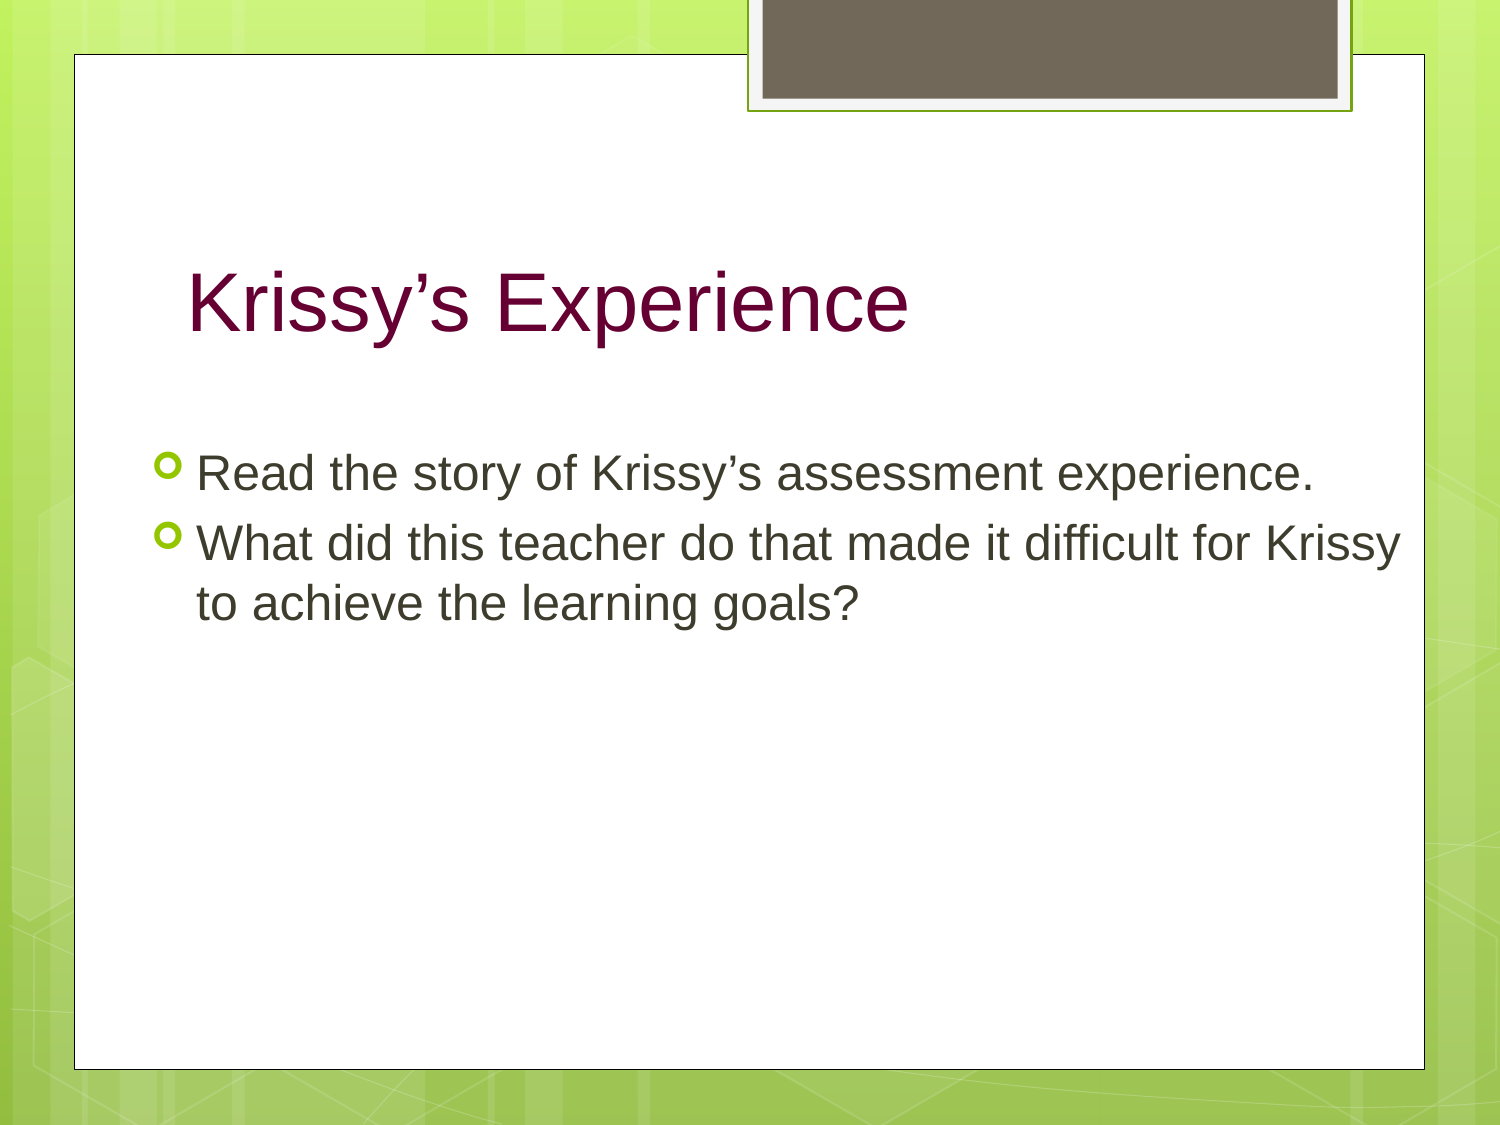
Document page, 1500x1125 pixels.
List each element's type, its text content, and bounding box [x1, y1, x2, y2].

title Krissy’s Experience [171, 168, 1324, 357]
list Read the story of Krissy’s assessment experience. What did this teacher do that made it difficult for Krissy to achieve the learning goals? [125, 433, 1425, 959]
